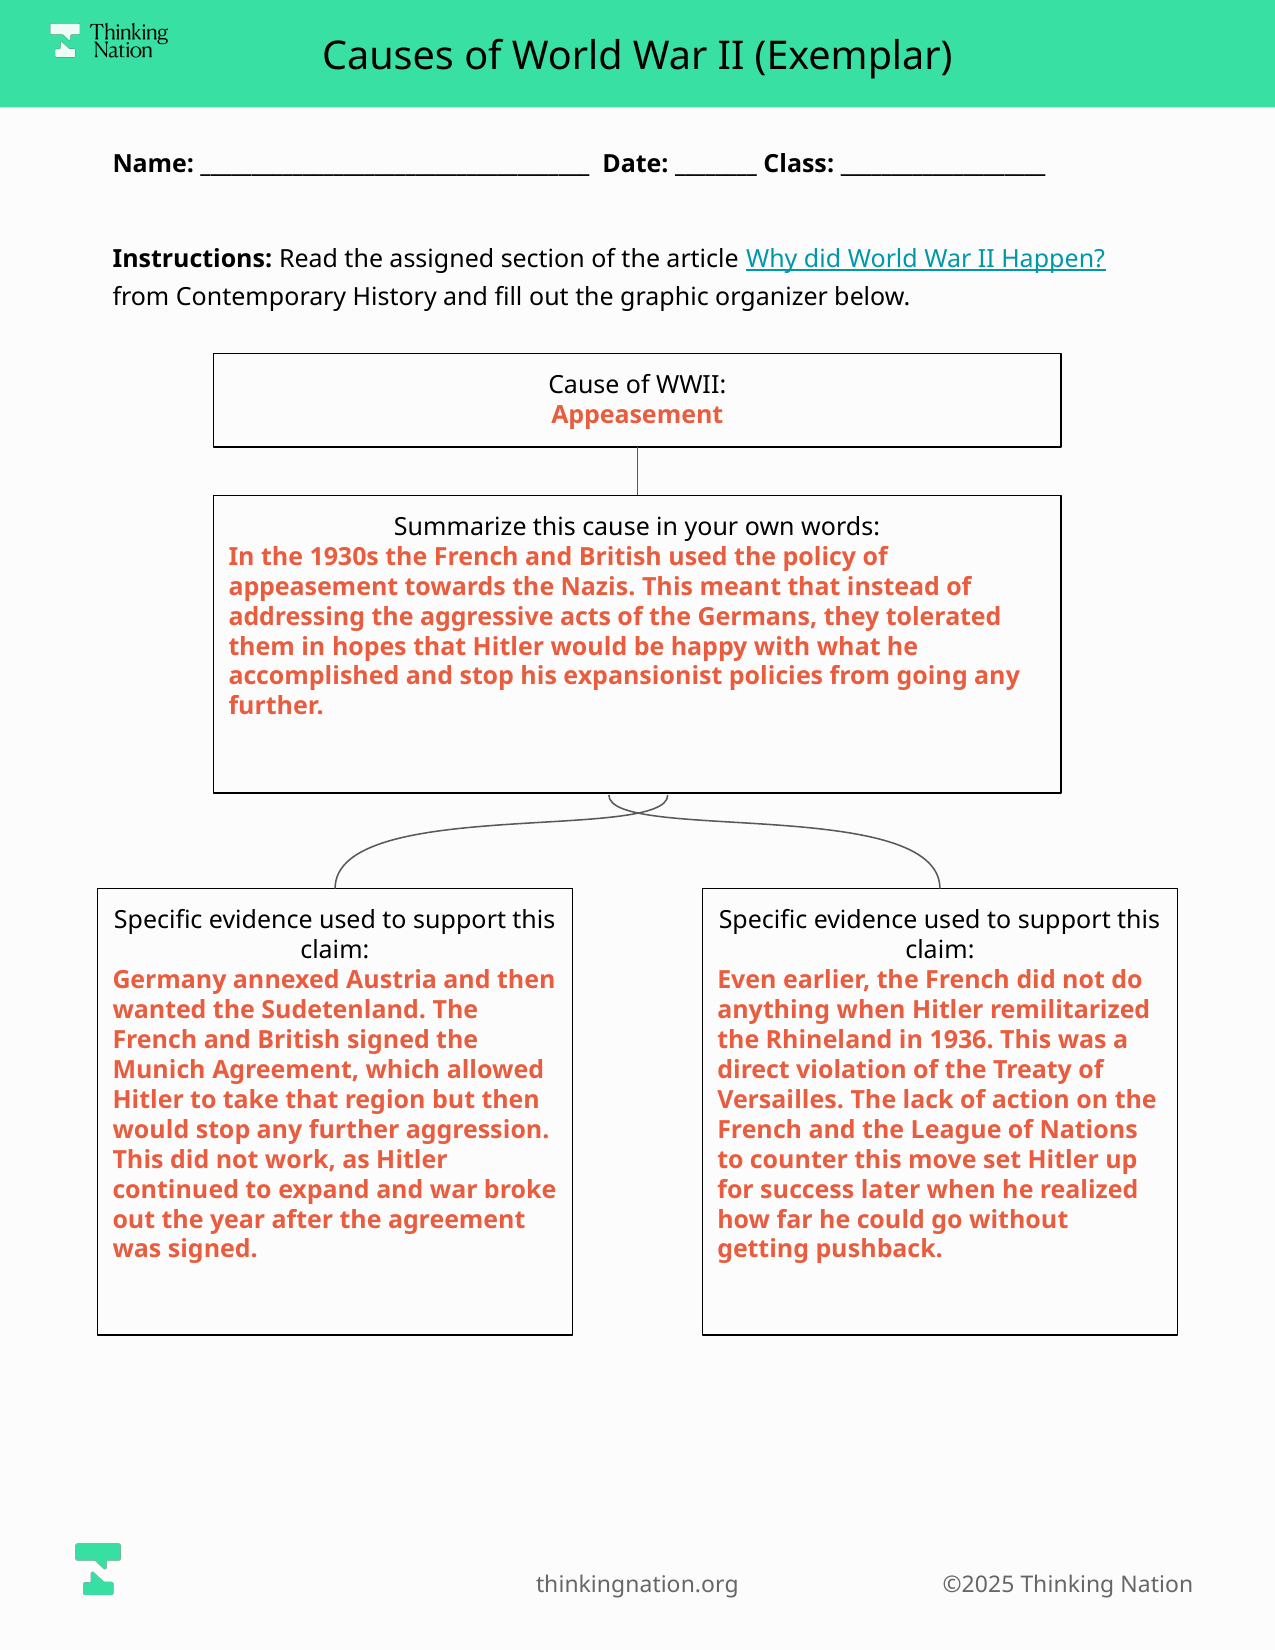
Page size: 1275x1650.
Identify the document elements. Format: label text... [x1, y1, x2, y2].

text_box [669, 794, 941, 889]
text_box Specific evidence used to support this claim: Even earlier, the French did not do anything when Hitler remilitarized the Rhineland in 1936. This was a direct violation of the Treaty of Versailles. The lack of action on the French and the League of Nations to counter this move set Hitler up for success later when he realized how far he could go without getting pushback. [702, 888, 1178, 1336]
text_box Name: ______________________________________ Date: ________ Class: ____________________ Instructions: Read the assigned section of the article Why did World War II Happen? from Contemporary History and fill out the graphic organizer below. [97, 132, 1178, 361]
text_box Summarize this cause in your own words: In the 1930s the French and British used the policy of appeasement towards the Nazis. This meant that instead of addressing the aggressive acts of the Germans, they tolerated them in hopes that Hitler would be happy with what he accomplished and stop his expansionist policies from going any further. [213, 495, 1062, 794]
text_box thinkingnation.org [486, 1553, 789, 1605]
text_box Specific evidence used to support this claim: Germany annexed Austria and then wanted the Sudetenland. The French and British signed the Munich Agreement, which allowed Hitler to take that region but then would stop any further aggression. This did not work, as Hitler continued to expand and war broke out the year after the agreement was signed. [97, 888, 573, 1336]
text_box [334, 794, 668, 889]
picture [62, 1533, 134, 1605]
text_box Cause of WWII: Appeasement [213, 353, 1062, 448]
text_box Causes of World War II (Exemplar) [0, 0, 1275, 108]
text_box ©2025 Thinking Nation [907, 1553, 1210, 1605]
picture [36, 12, 172, 69]
